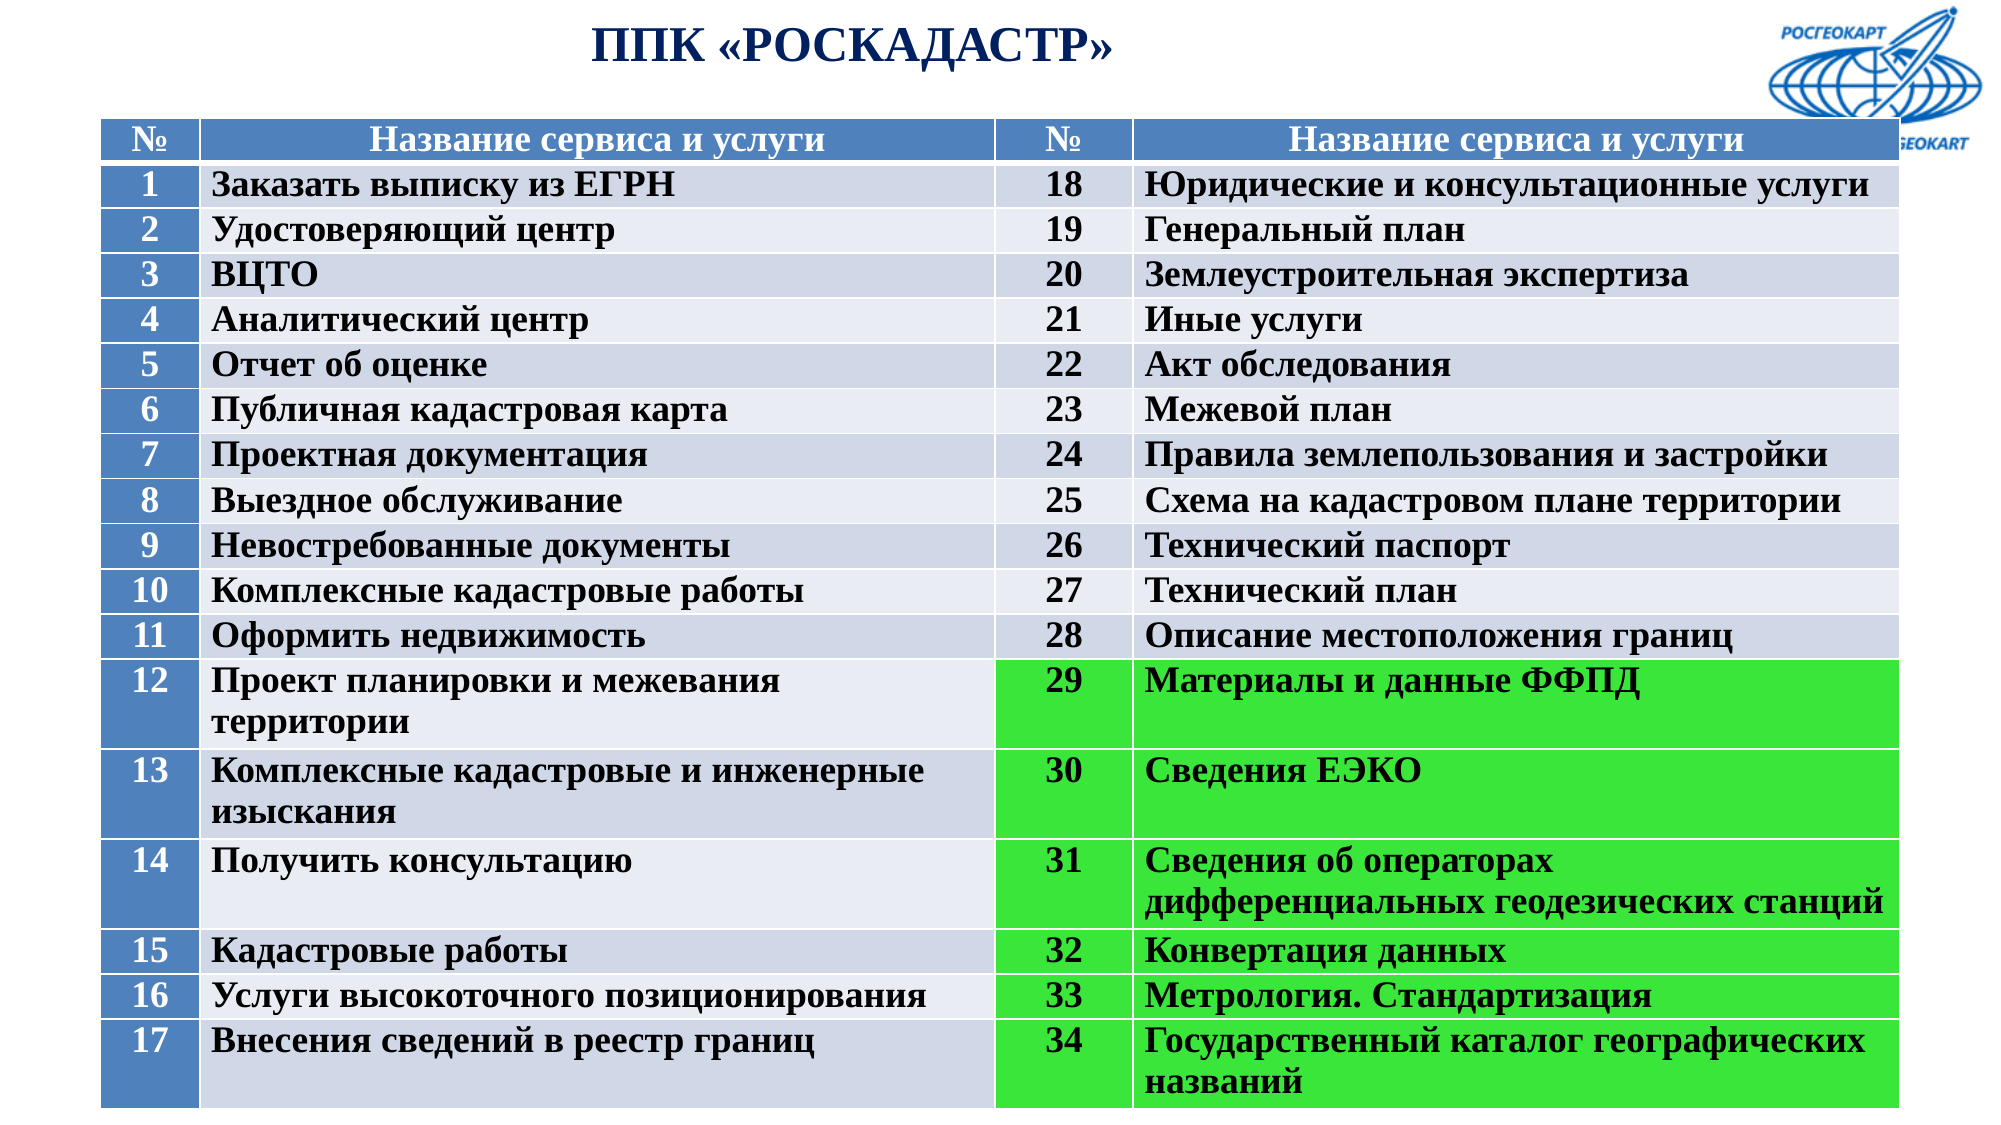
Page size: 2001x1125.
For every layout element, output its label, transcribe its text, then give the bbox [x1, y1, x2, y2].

table_cell Удостоверяющий центр [201, 209, 994, 252]
table_cell 10 [101, 570, 199, 613]
table_cell 5 [101, 344, 199, 388]
table_cell Иные услуги [1134, 299, 1899, 342]
table_cell 18 [996, 166, 1132, 207]
table_cell Отчет об оценке [201, 344, 994, 388]
table_cell 30 [996, 750, 1132, 838]
table_cell 16 [101, 975, 199, 1018]
table_cell Внесения сведений в реестр границ [201, 1020, 994, 1108]
table_header № [101, 119, 199, 160]
table_cell 13 [101, 750, 199, 838]
table_cell 7 [101, 434, 199, 478]
table_cell 11 [101, 615, 199, 658]
table_cell Акт обследования [1134, 344, 1899, 388]
table_cell Сведения об операторах дифференциальных геодезических станций [1134, 840, 1899, 928]
table_cell 6 [101, 389, 199, 433]
table_cell Услуги высокоточного позиционирования [201, 975, 994, 1018]
table_cell 34 [996, 1020, 1132, 1108]
table_cell Публичная кадастровая карта [201, 389, 994, 433]
table_cell Выездное обслуживание [201, 479, 994, 523]
table_cell Комплексные кадастровые работы [201, 570, 994, 613]
table_cell Невостребованные документы [201, 524, 994, 568]
table_cell 26 [996, 524, 1132, 568]
text_box ППК «РОСКАДАСТР» [0, 3, 1707, 79]
table_cell 29 [996, 660, 1132, 748]
table_cell Проектная документация [201, 434, 994, 478]
table_cell 3 [101, 254, 199, 297]
table_cell Получить консультацию [201, 840, 994, 928]
table_cell Правила землепользования и застройки [1134, 434, 1899, 478]
table_cell ВЦТО [201, 254, 994, 297]
table_cell Кадастровые работы [201, 930, 994, 973]
table_cell 1 [101, 166, 199, 207]
table_cell 17 [101, 1020, 199, 1108]
table_header № [996, 119, 1132, 160]
table_cell 14 [101, 840, 199, 928]
table_cell 20 [996, 254, 1132, 297]
table_cell Конвертация данных [1134, 930, 1899, 973]
table_cell 2 [101, 209, 199, 252]
table_cell 22 [996, 344, 1132, 388]
table_header Название сервиса и услуги [201, 119, 994, 160]
picture [1757, 6, 1994, 162]
table_cell 9 [101, 524, 199, 568]
table_cell Материалы и данные ФФПД [1134, 660, 1899, 748]
table_cell Заказать выписку из ЕГРН [201, 166, 994, 207]
table_cell 28 [996, 615, 1132, 658]
table_cell Юридические и консультационные услуги [1134, 166, 1899, 207]
table_cell Комплексные кадастровые и инженерные изыскания [201, 750, 994, 838]
table_cell Метрология. Стандартизация [1134, 975, 1899, 1018]
table_cell 32 [996, 930, 1132, 973]
table_cell 21 [996, 299, 1132, 342]
table_cell 23 [996, 389, 1132, 433]
table_cell 25 [996, 479, 1132, 523]
table_cell 27 [996, 570, 1132, 613]
table_cell Межевой план [1134, 389, 1899, 433]
table_cell Землеустроительная экспертиза [1134, 254, 1899, 297]
table_cell Схема на кадастровом плане территории [1134, 479, 1899, 523]
table_cell Оформить недвижимость [201, 615, 994, 658]
table_cell 24 [996, 434, 1132, 478]
table_cell 15 [101, 930, 199, 973]
table_cell Государственный каталог географических названий [1134, 1020, 1899, 1108]
table_cell Технический план [1134, 570, 1899, 613]
table_cell 8 [101, 479, 199, 523]
table_cell 31 [996, 840, 1132, 928]
table_cell Технический паспорт [1134, 524, 1899, 568]
table_cell 33 [996, 975, 1132, 1018]
table_cell 12 [101, 660, 199, 748]
table_cell Проект планировки и межевания территории [201, 660, 994, 748]
table_cell Сведения ЕЭКО [1134, 750, 1899, 838]
table_cell 4 [101, 299, 199, 342]
table_cell Аналитический центр [201, 299, 994, 342]
table_cell Генеральный план [1134, 209, 1899, 252]
table_cell 19 [996, 209, 1132, 252]
table_header Название сервиса и услуги [1134, 119, 1752, 160]
table_cell Описание местоположения границ [1134, 615, 1899, 658]
